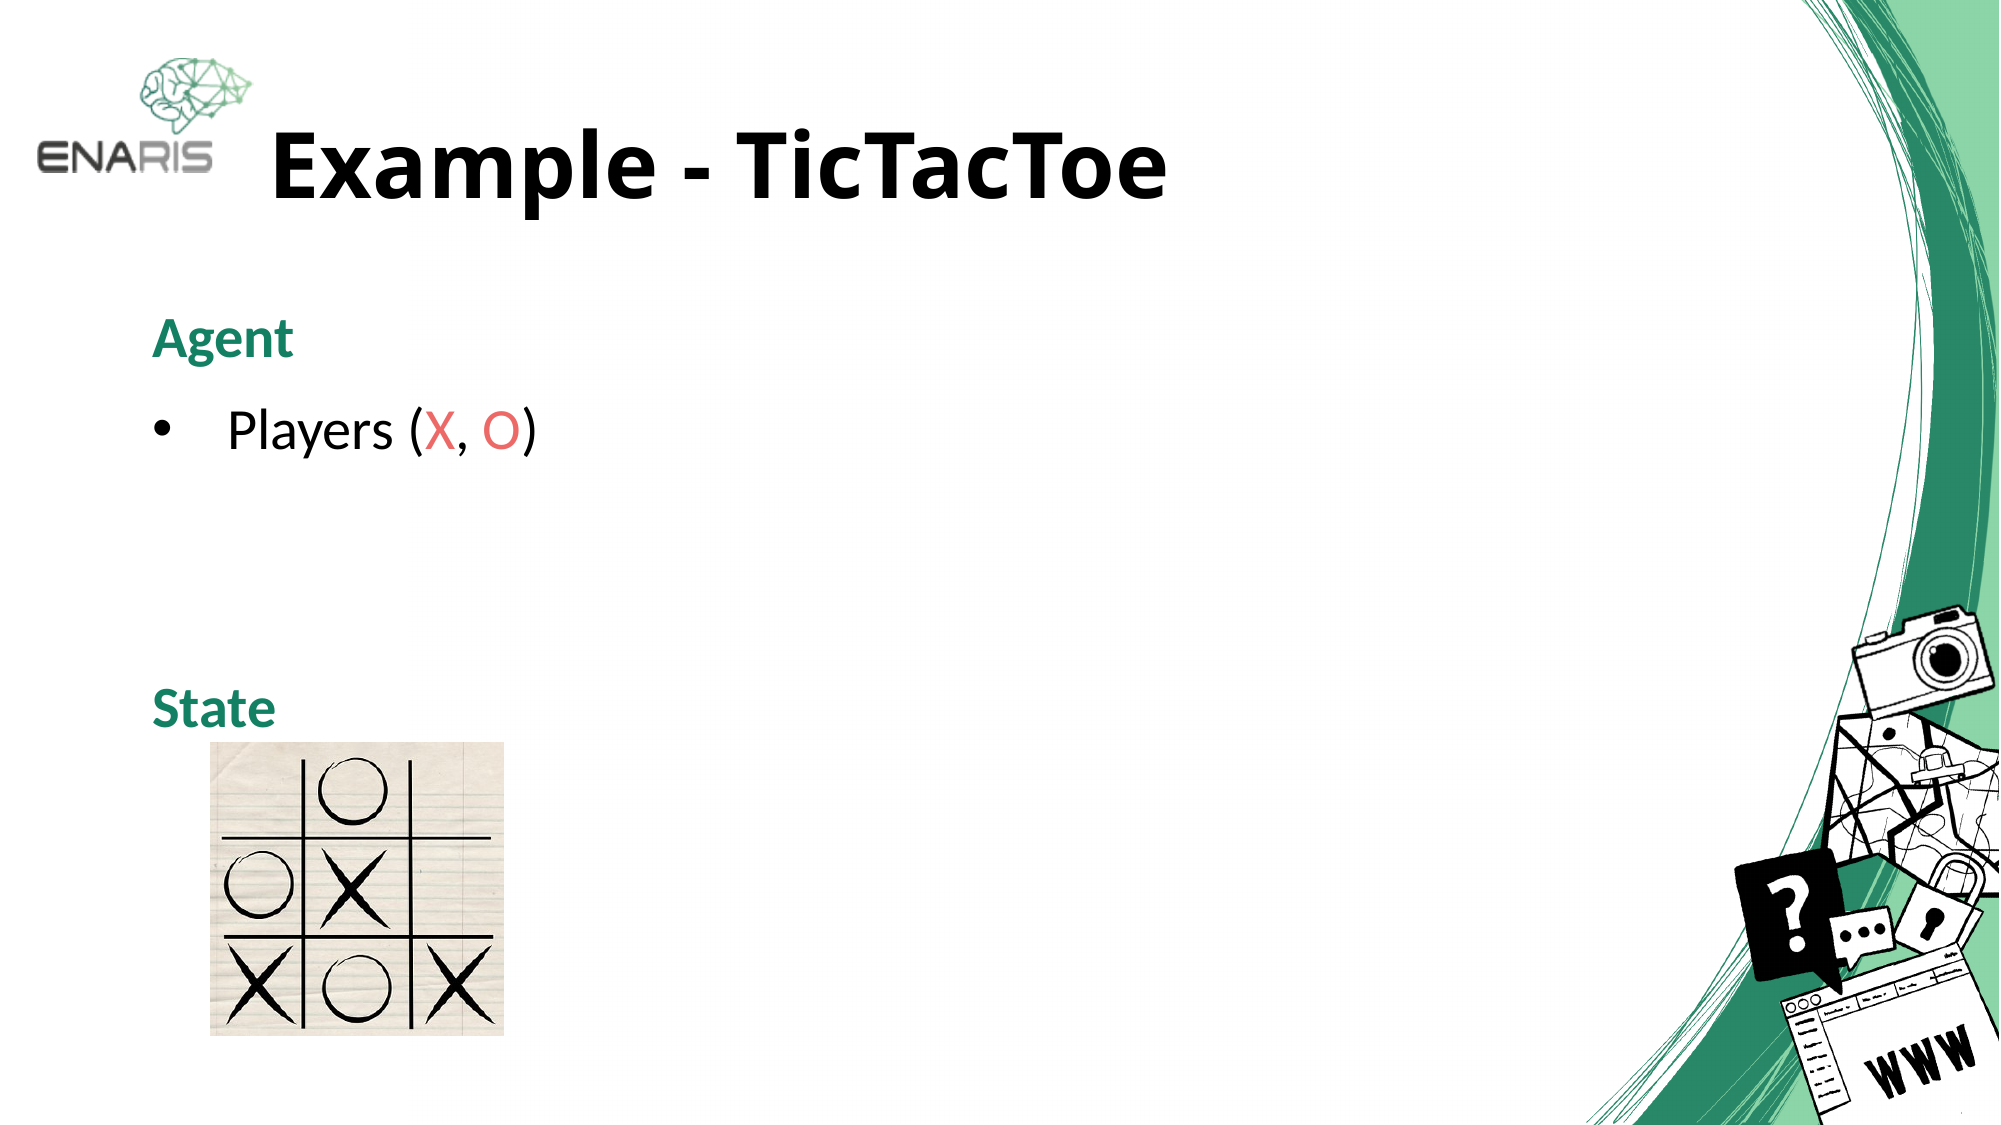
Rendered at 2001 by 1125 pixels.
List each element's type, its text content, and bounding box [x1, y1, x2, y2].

text_box Example - TicTacToe [253, 59, 1863, 278]
text_box Agent Players (X, O) State [137, 299, 702, 1014]
picture [37, 58, 254, 173]
picture [210, 0, 1999, 1125]
